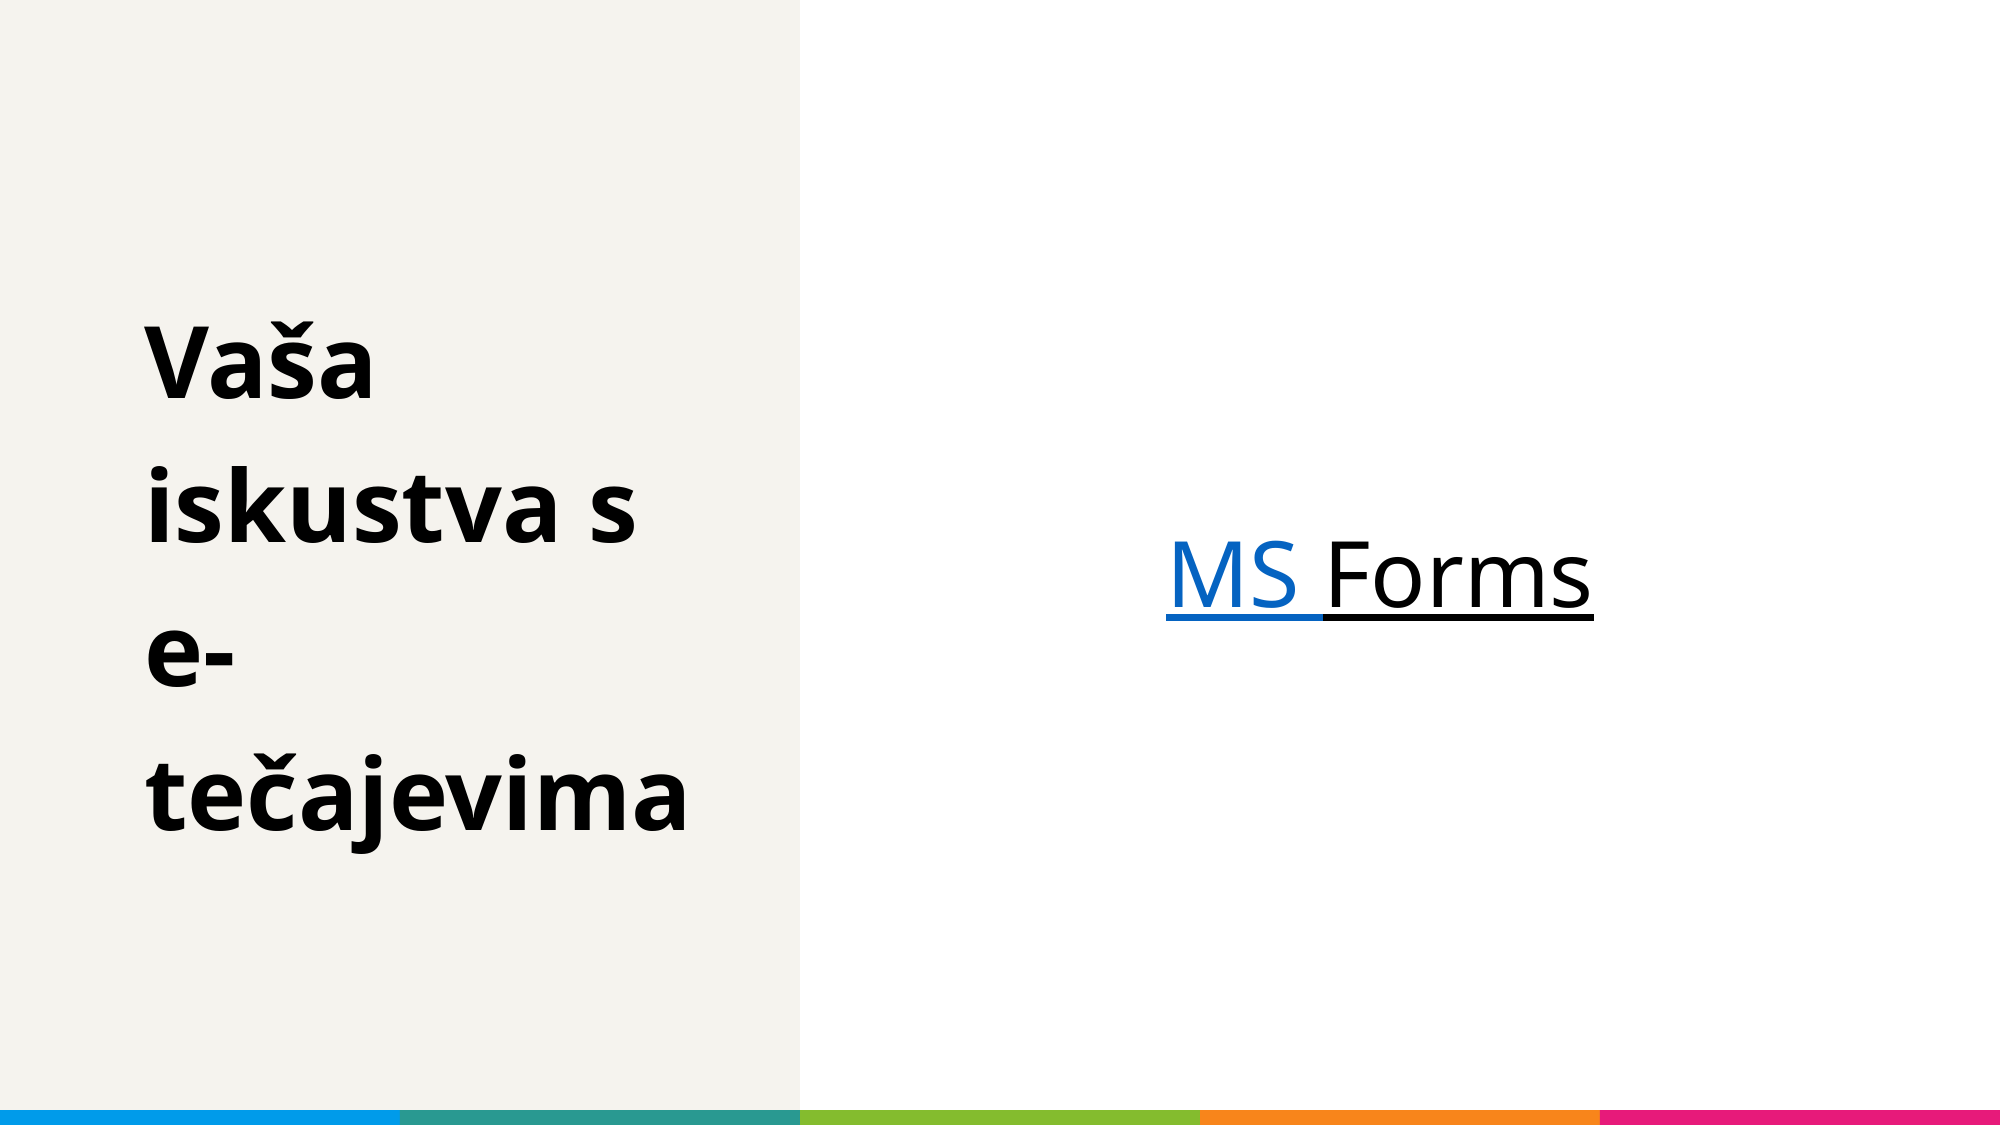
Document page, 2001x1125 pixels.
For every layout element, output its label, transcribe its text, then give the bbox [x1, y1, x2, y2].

title Vaša iskustva s e-tečajevima [129, 149, 762, 975]
list MS Forms [1142, 149, 1883, 998]
